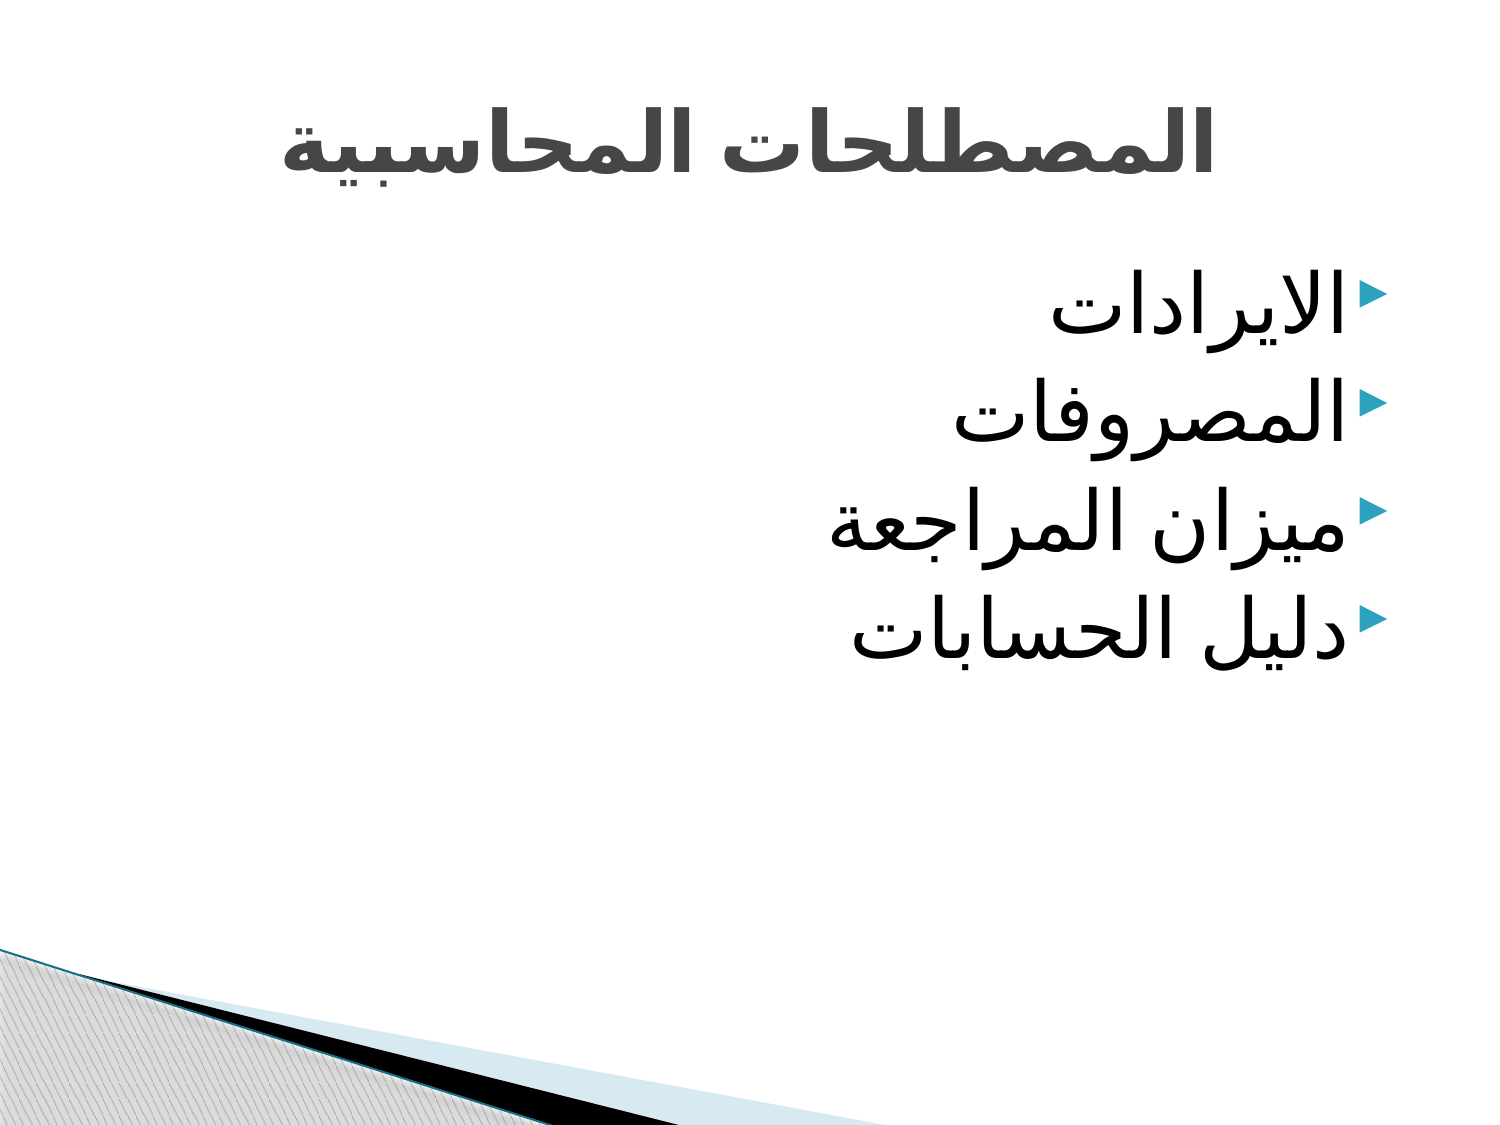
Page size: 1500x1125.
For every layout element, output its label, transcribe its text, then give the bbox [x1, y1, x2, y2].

title المصطلحات المحاسبية [75, 45, 1425, 233]
list الايرادات المصروفات ميزان المراجعة دليل الحسابات [75, 243, 1425, 986]
